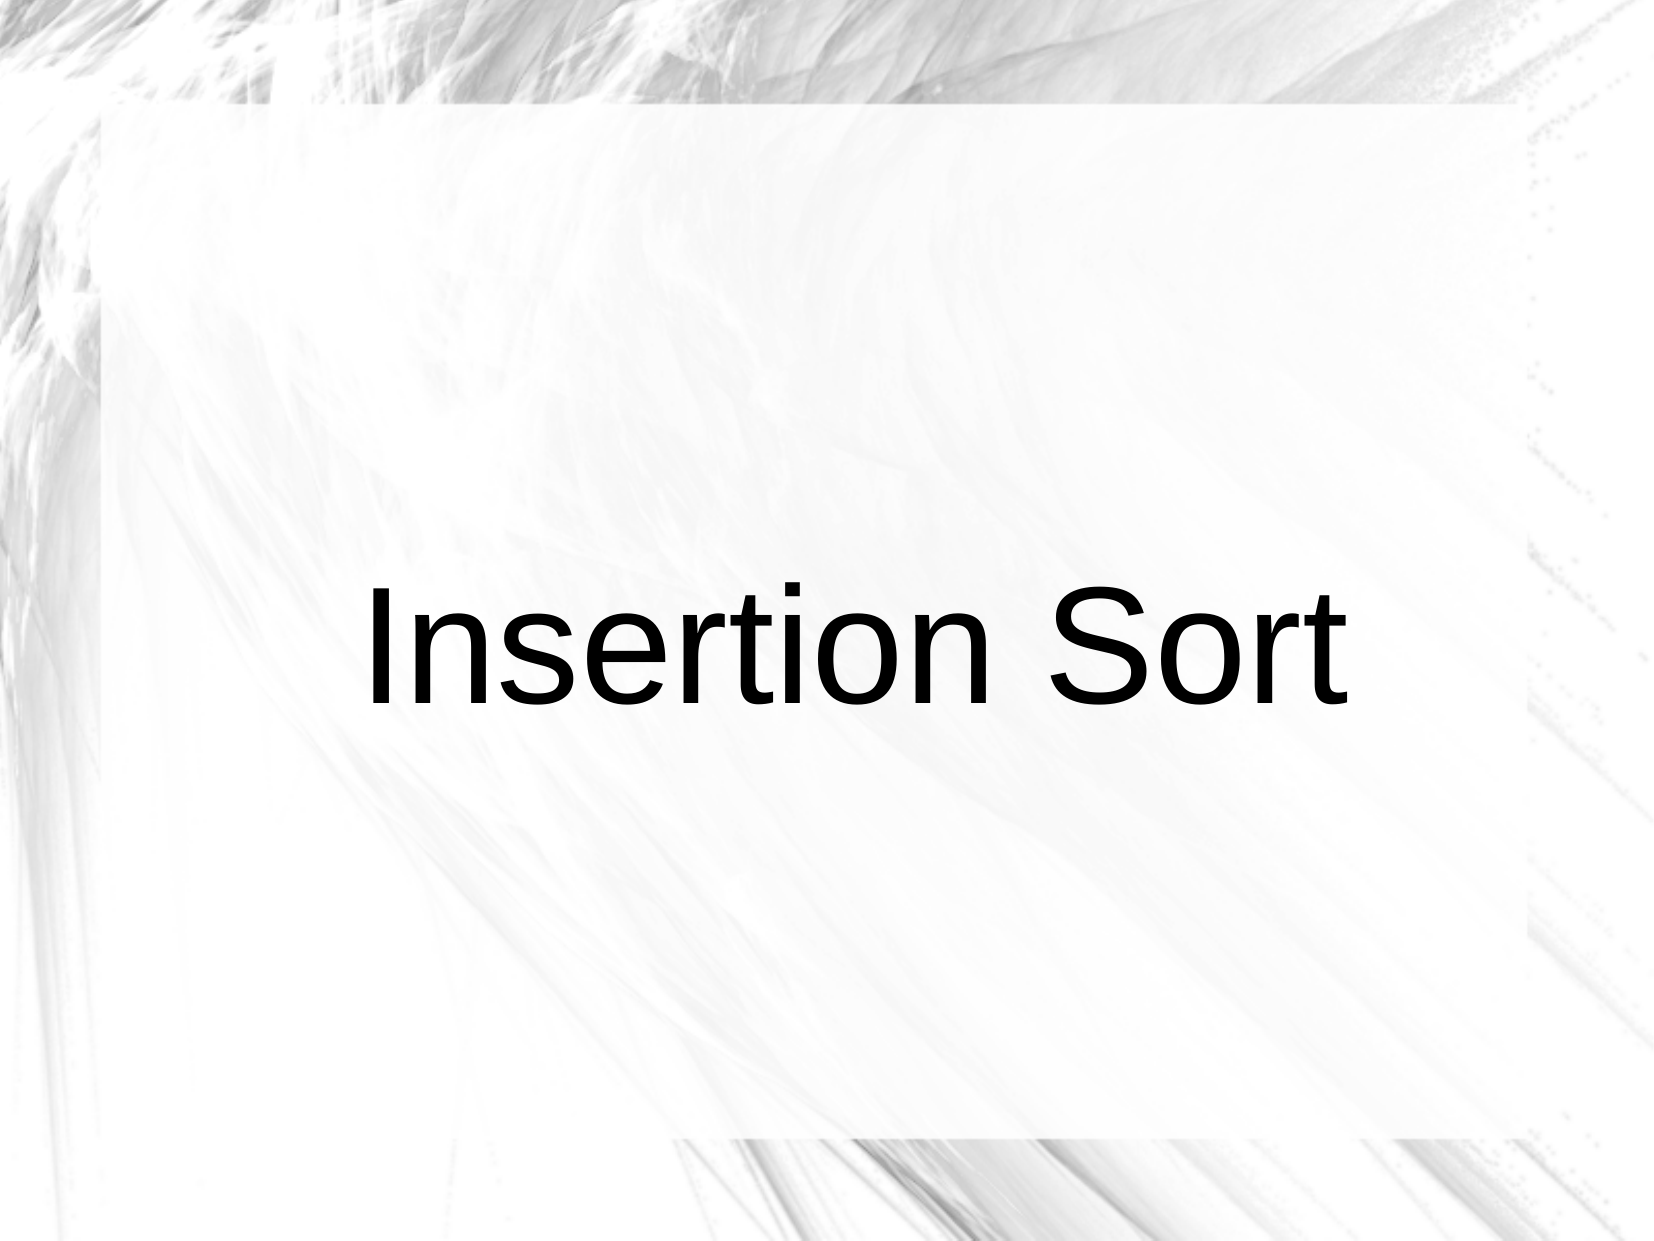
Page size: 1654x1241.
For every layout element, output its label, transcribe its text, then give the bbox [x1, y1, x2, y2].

list Insertion Sort [118, 319, 1571, 1109]
picture [0, 0, 1654, 1241]
